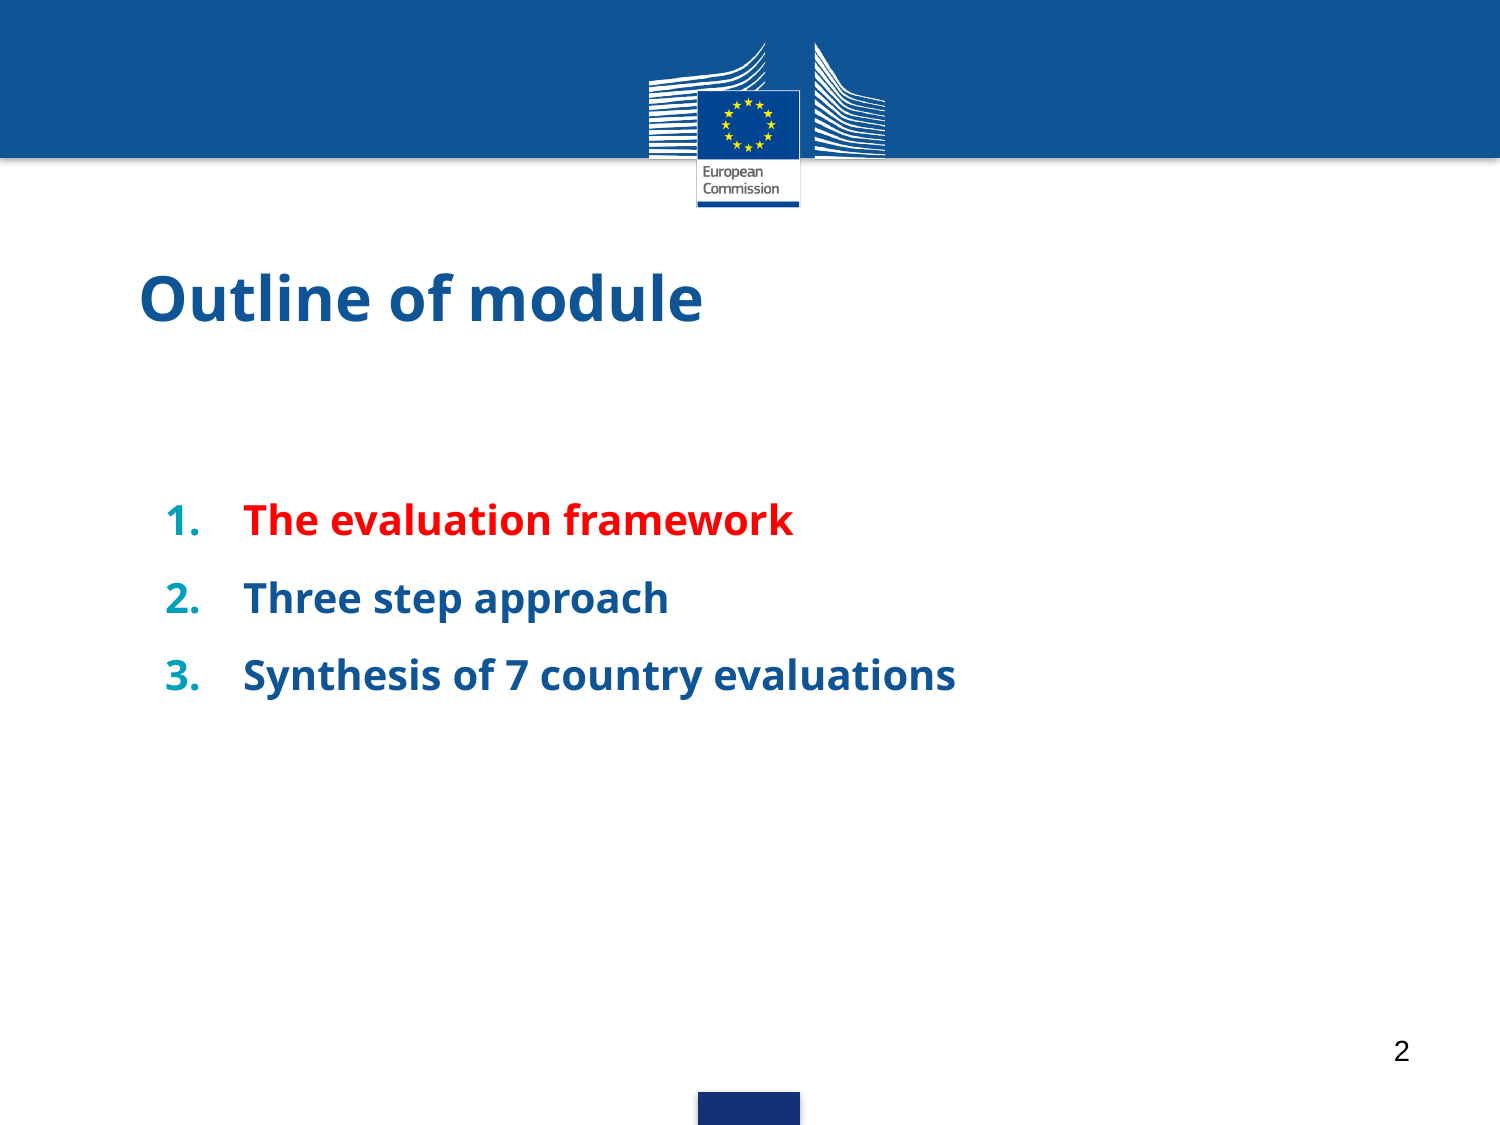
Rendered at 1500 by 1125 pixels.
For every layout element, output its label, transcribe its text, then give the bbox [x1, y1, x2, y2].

slide_number 2 [1074, 1024, 1425, 1103]
list The evaluation framework Three step approach Synthesis of 7 country evaluations [75, 408, 1425, 988]
title Outline of module [64, 219, 1415, 374]
picture [649, 42, 885, 208]
